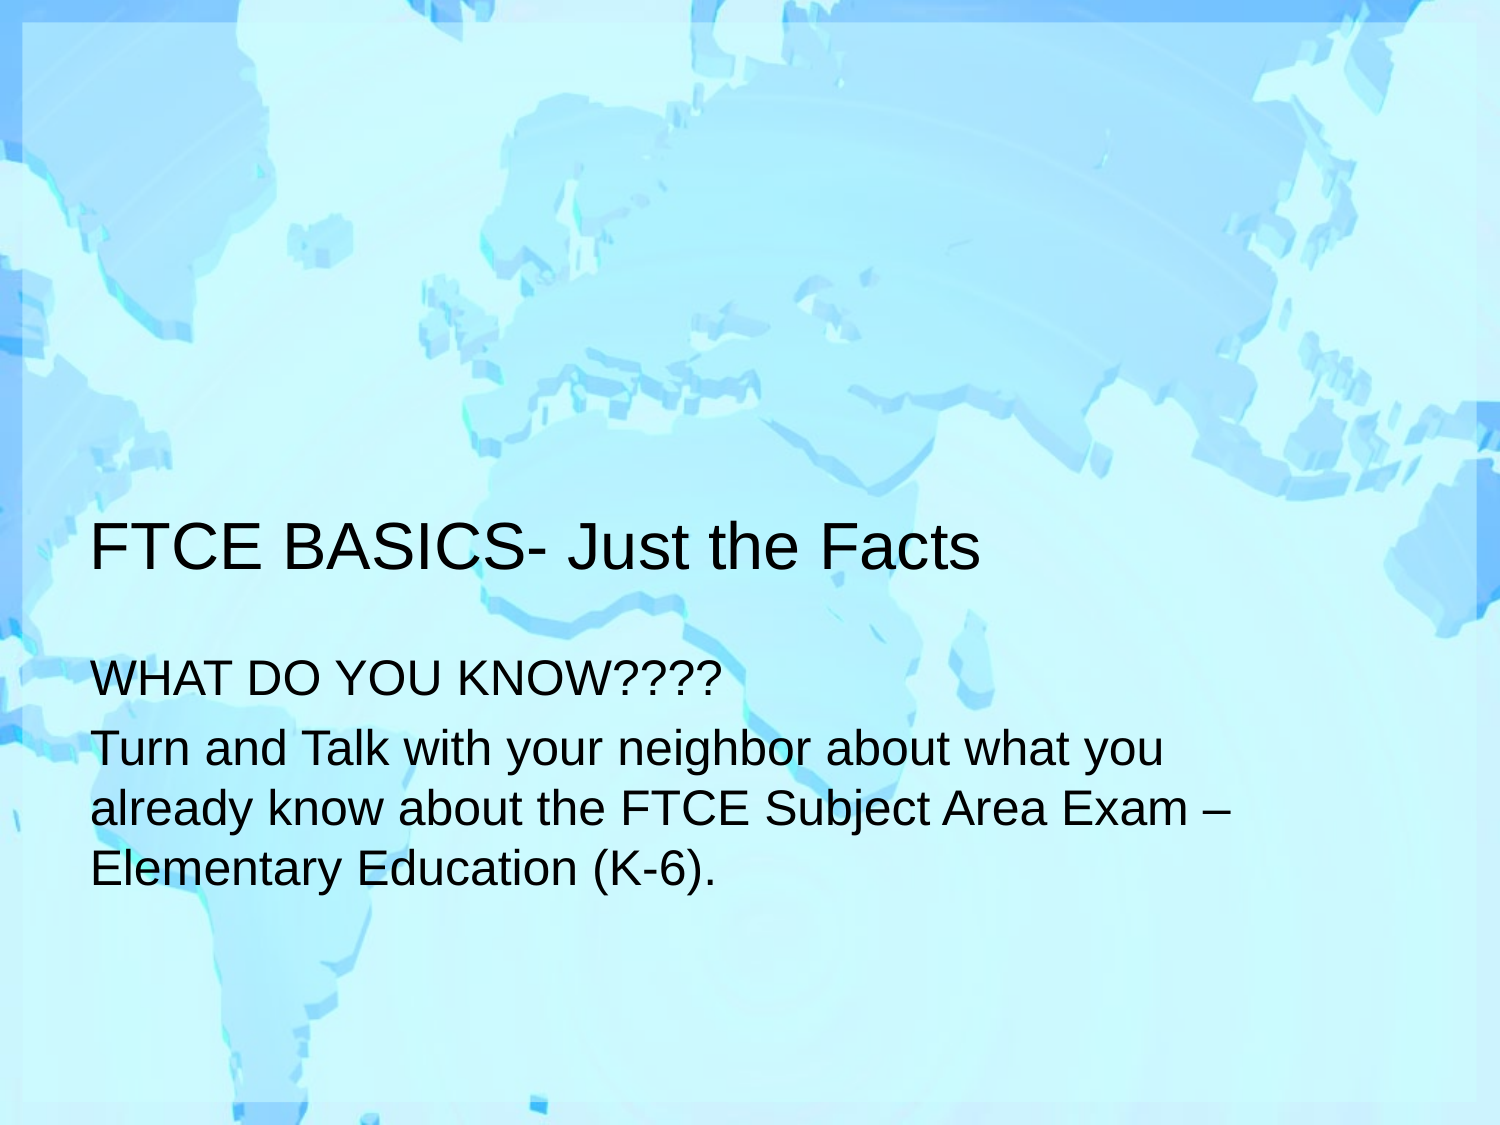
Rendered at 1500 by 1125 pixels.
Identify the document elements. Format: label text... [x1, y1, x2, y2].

title FTCE BASICS- Just the Facts [74, 349, 1275, 591]
picture [0, 0, 1500, 1125]
subtitle WHAT DO YOU KNOW???? Turn and Talk with your neighbor about what you already know about the FTCE Subject Area Exam – Elementary Education (K-6). [74, 637, 1275, 925]
